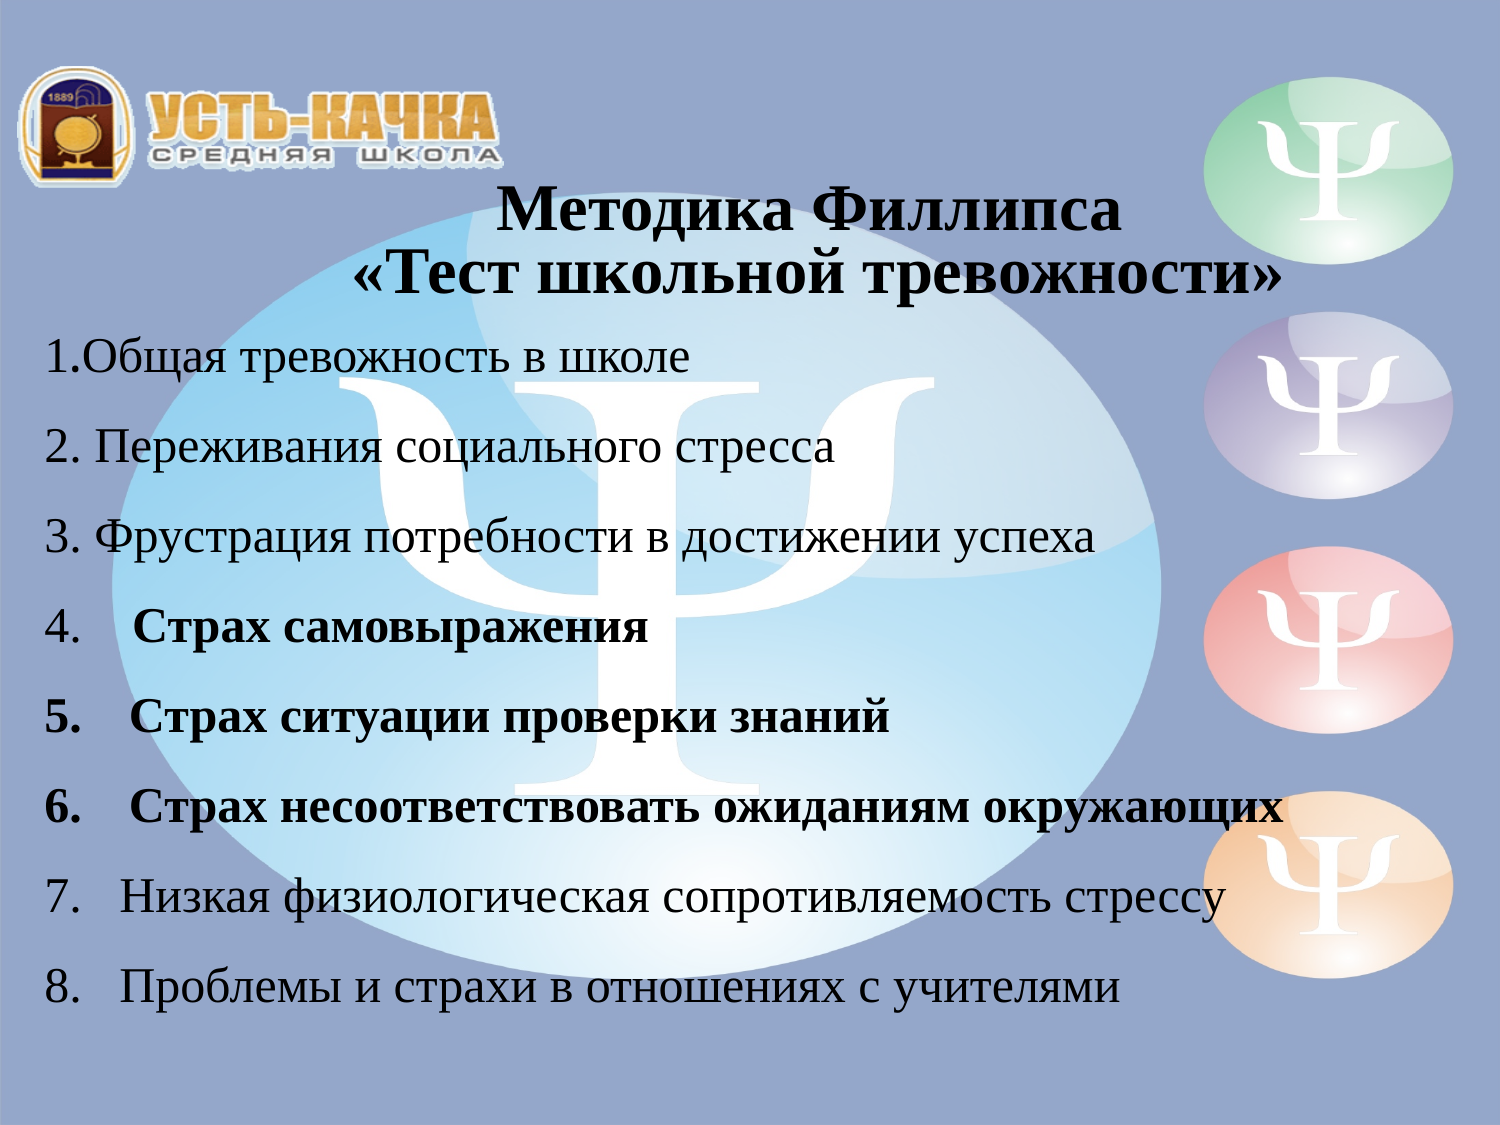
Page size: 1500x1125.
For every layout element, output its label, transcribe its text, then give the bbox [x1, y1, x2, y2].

title Методика Филлипса «Тест школьной тревожности» [174, 160, 1463, 315]
list 1.Общая тревожность в школе 2. Переживания социального стресса 3. Фрустрация потребности в достижении успеха 4. Страх самовыражения Страх ситуации проверки знаний Страх несоответствовать ожиданиям окружающих Низкая физиологическая сопротивляемость стрессу Проблемы и страхи в отношениях с учителями [29, 314, 1459, 1006]
picture [17, 66, 505, 189]
